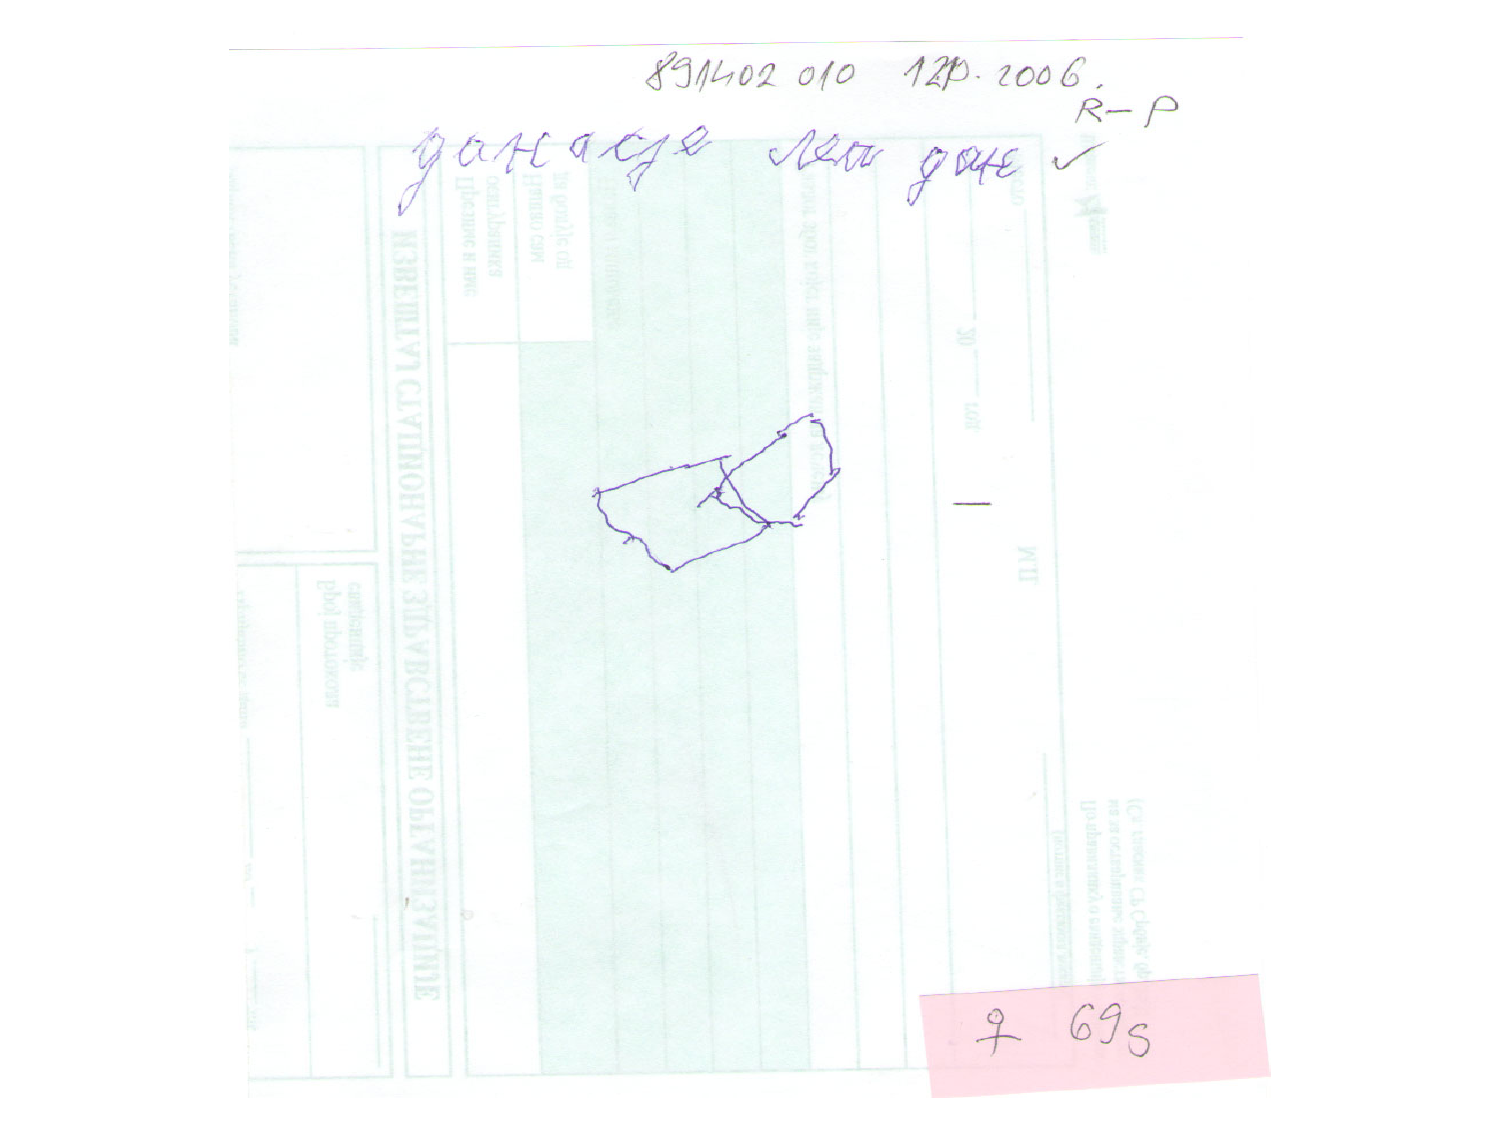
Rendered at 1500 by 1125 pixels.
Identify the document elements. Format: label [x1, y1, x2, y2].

picture [228, 27, 1272, 1098]
